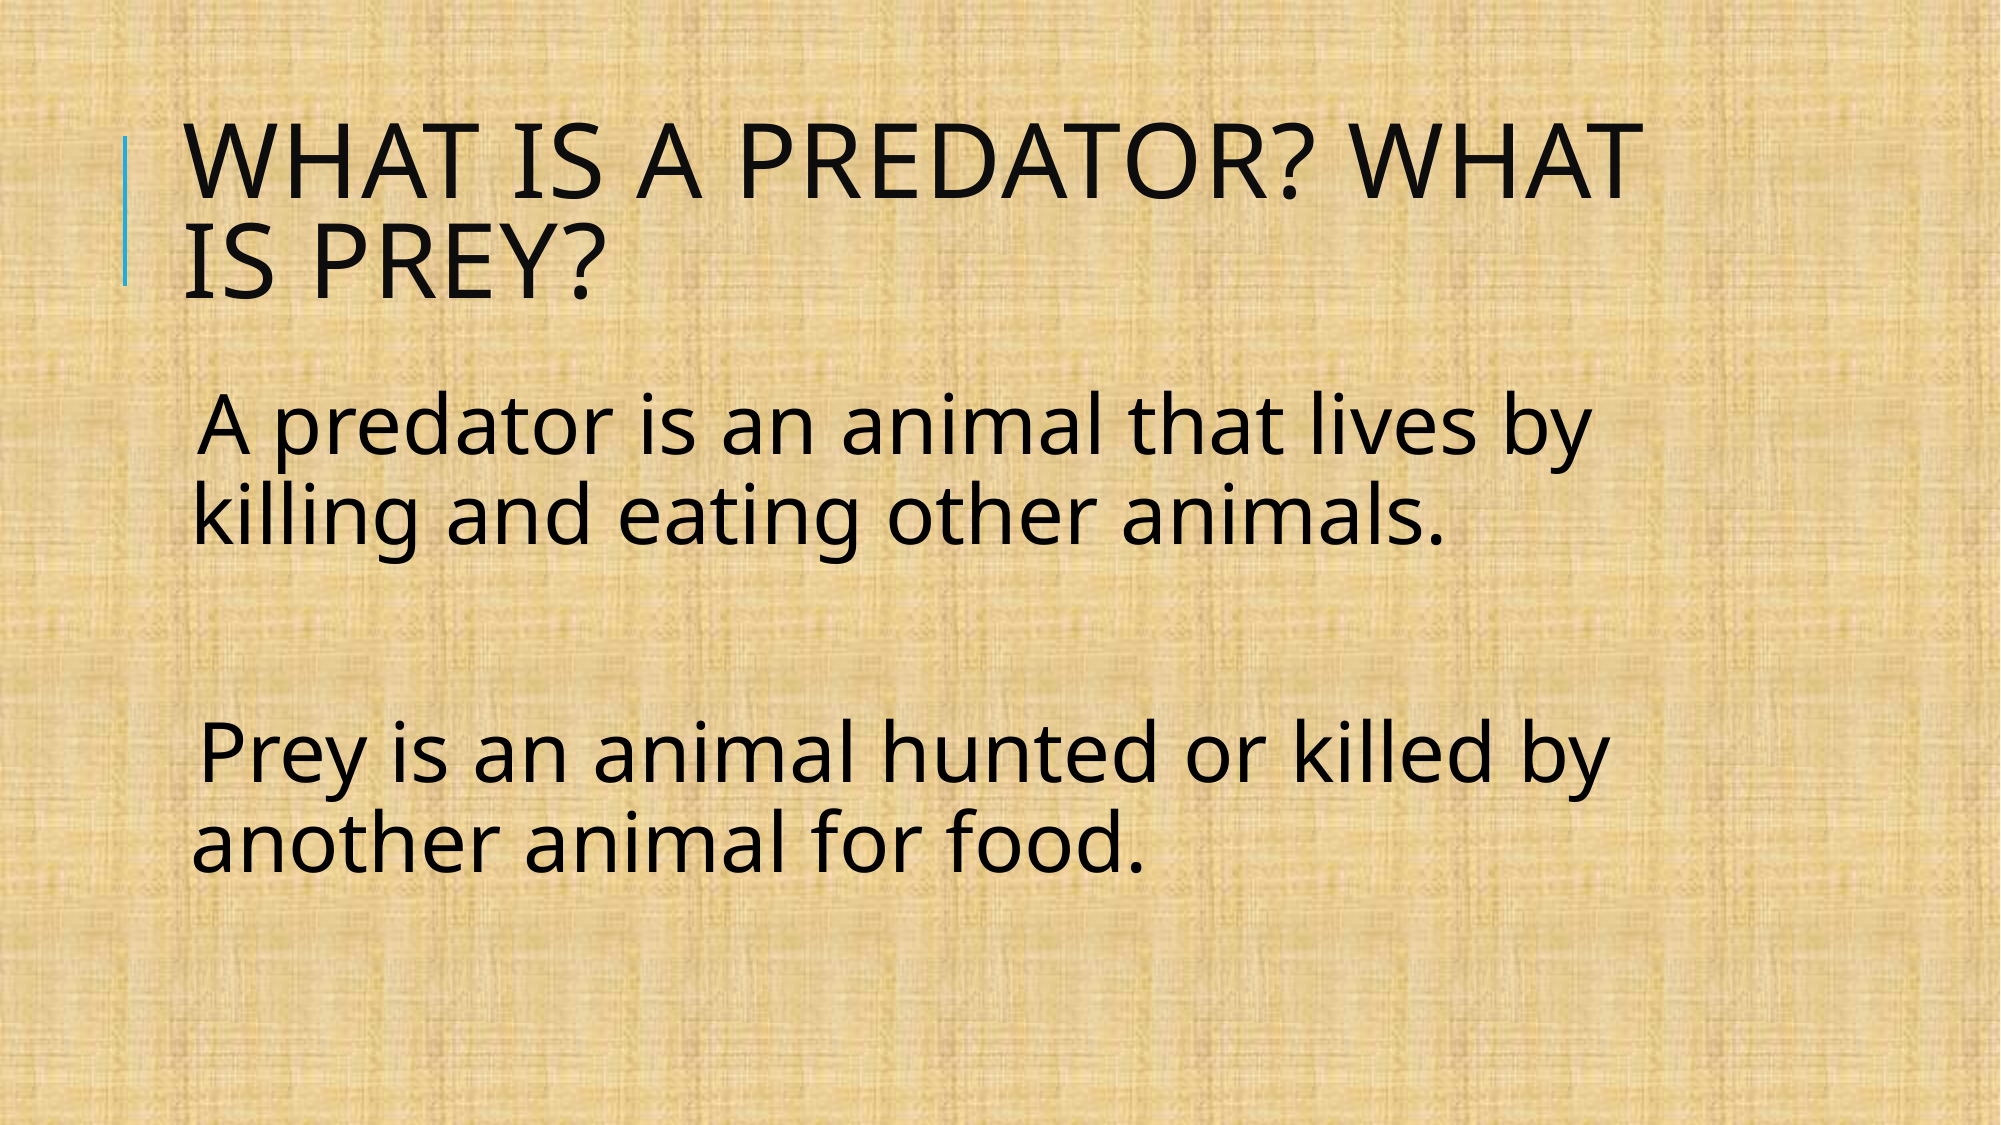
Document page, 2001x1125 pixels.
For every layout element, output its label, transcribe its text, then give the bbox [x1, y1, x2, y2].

picture [0, 0, 2001, 1125]
list A predator is an animal that lives by killing and eating other animals. Prey is an animal hunted or killed by another animal for food. [168, 375, 1763, 1035]
title What is a Predator? What is Prey? [168, 96, 1763, 342]
